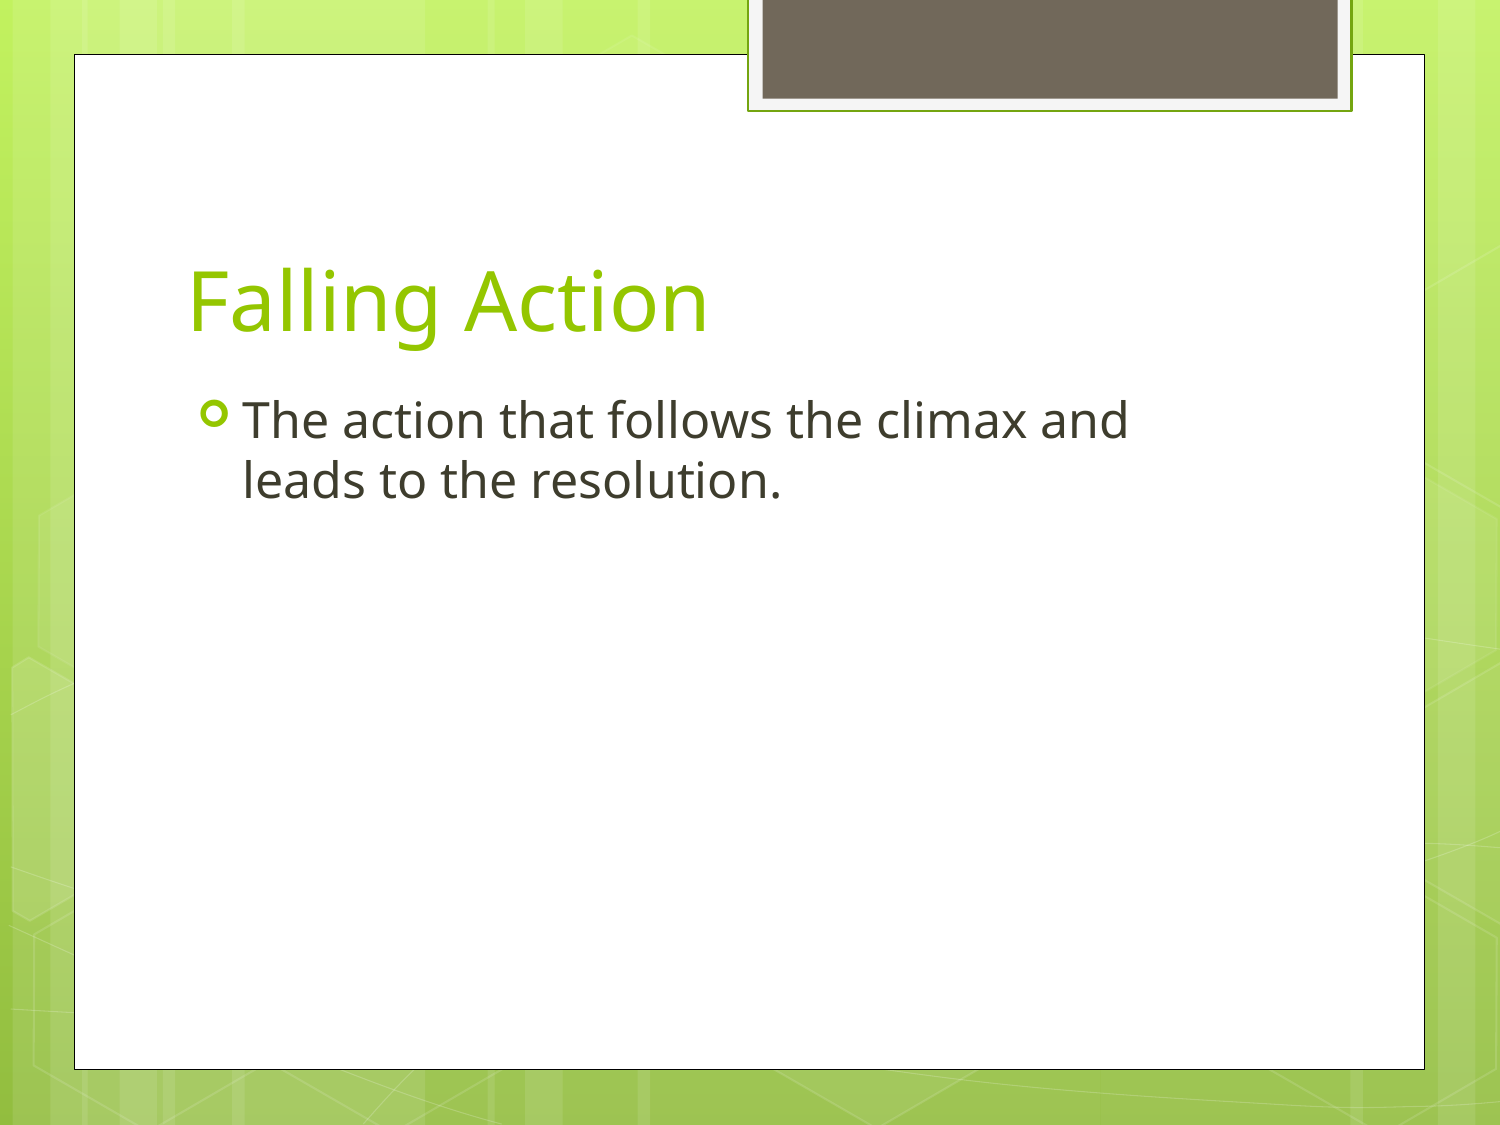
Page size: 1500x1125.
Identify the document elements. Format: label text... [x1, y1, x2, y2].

title Falling Action [171, 168, 1324, 357]
list The action that follows the climax and leads to the resolution. [171, 381, 1283, 957]
